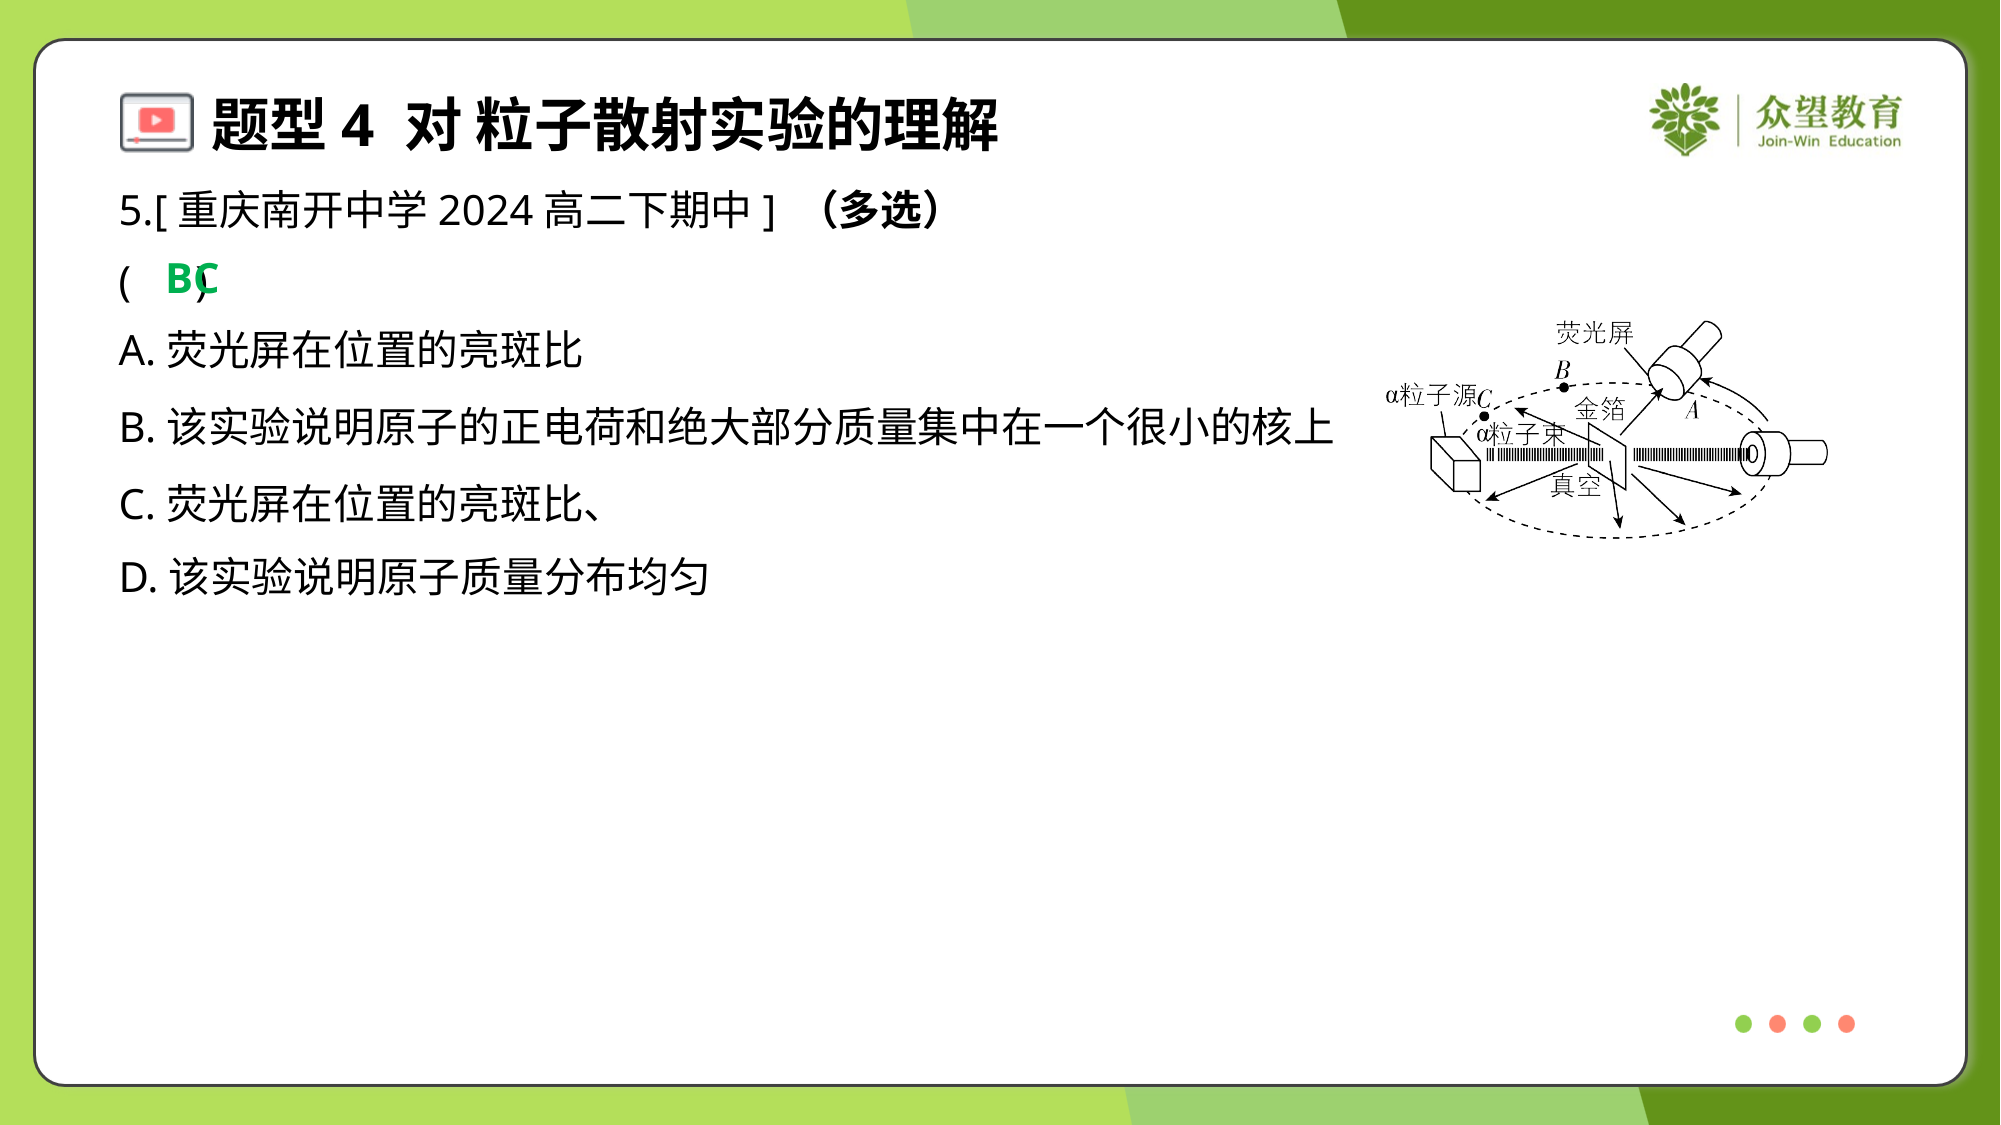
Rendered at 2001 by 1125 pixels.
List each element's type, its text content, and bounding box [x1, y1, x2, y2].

picture [0, 0, 2000, 1125]
text_box BC [149, 230, 236, 295]
